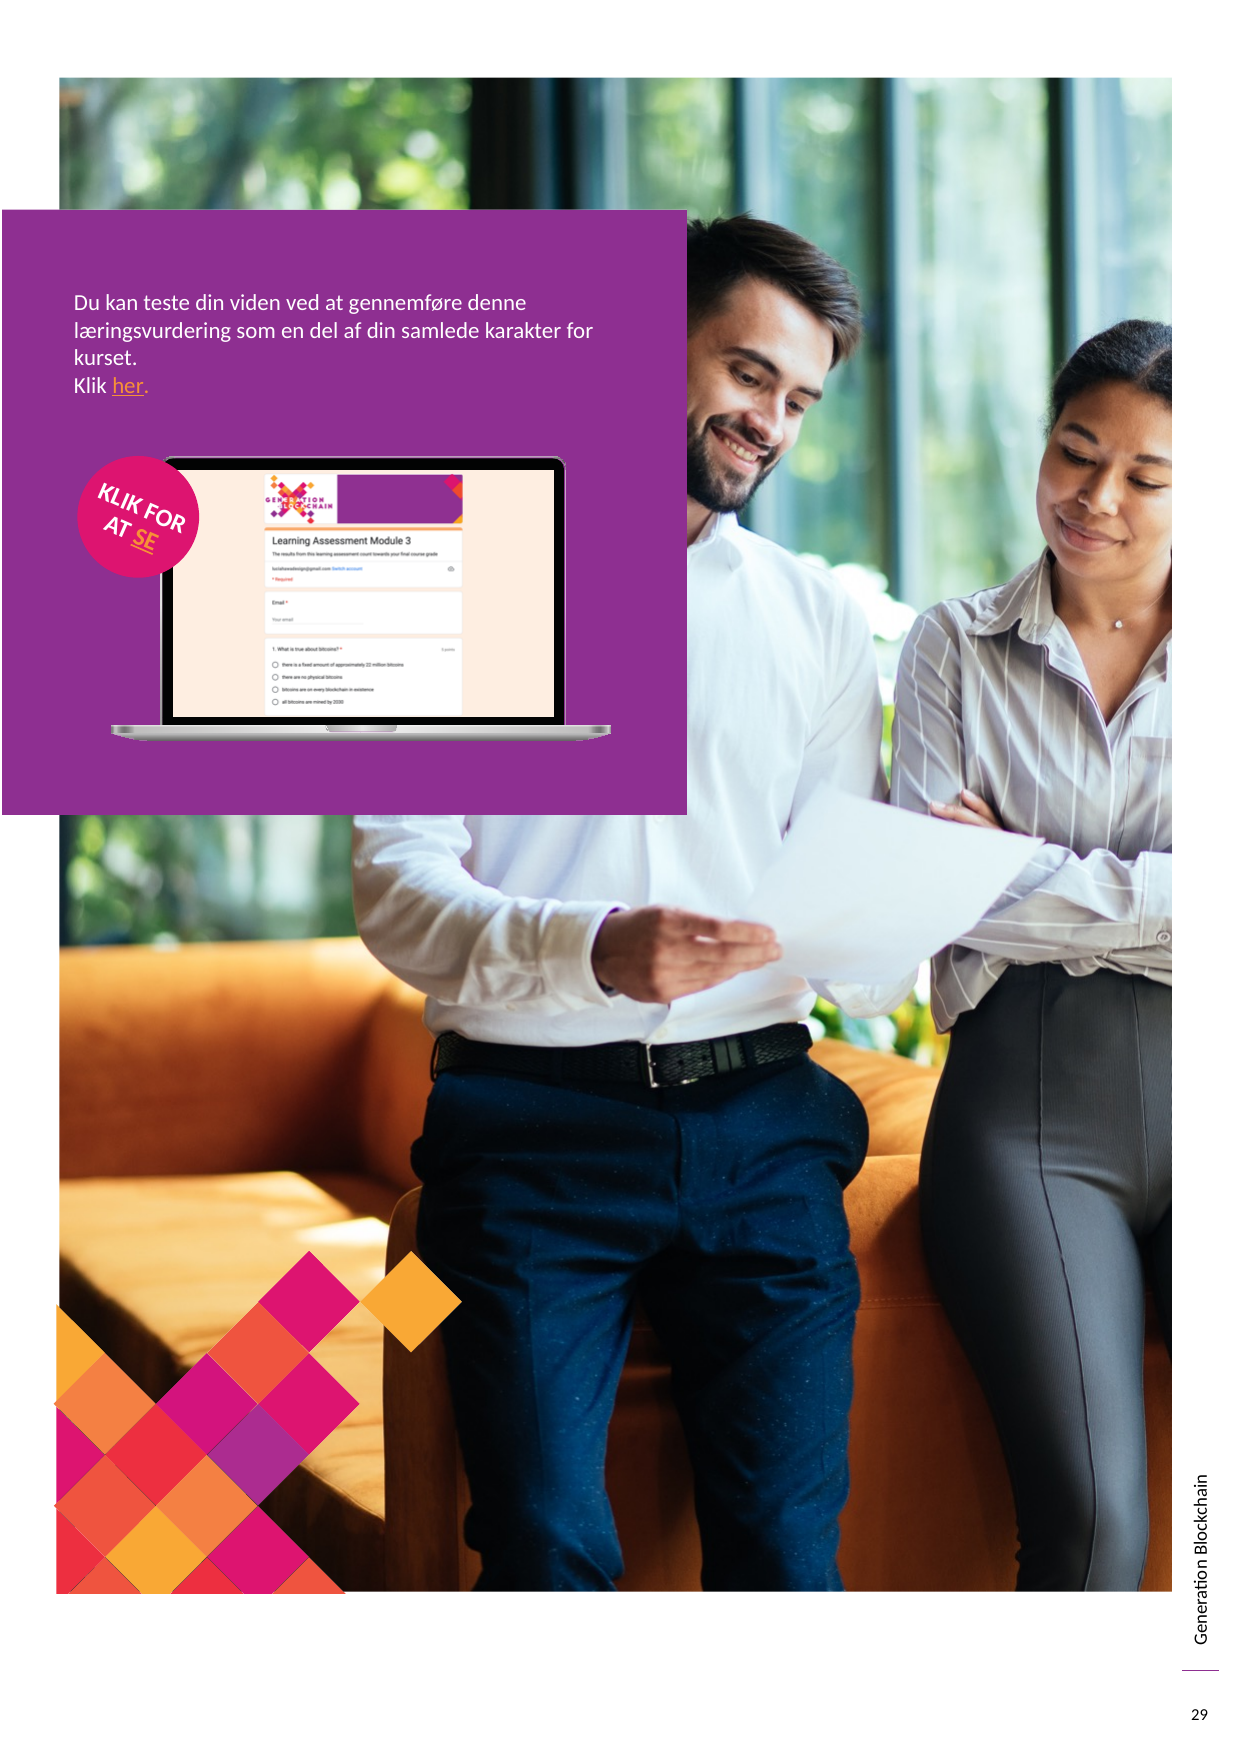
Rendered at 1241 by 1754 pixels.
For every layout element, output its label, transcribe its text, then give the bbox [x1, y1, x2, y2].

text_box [68, 455, 204, 578]
picture [59, 77, 1172, 1592]
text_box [111, 456, 611, 741]
slide_number 29 [1170, 1692, 1229, 1736]
